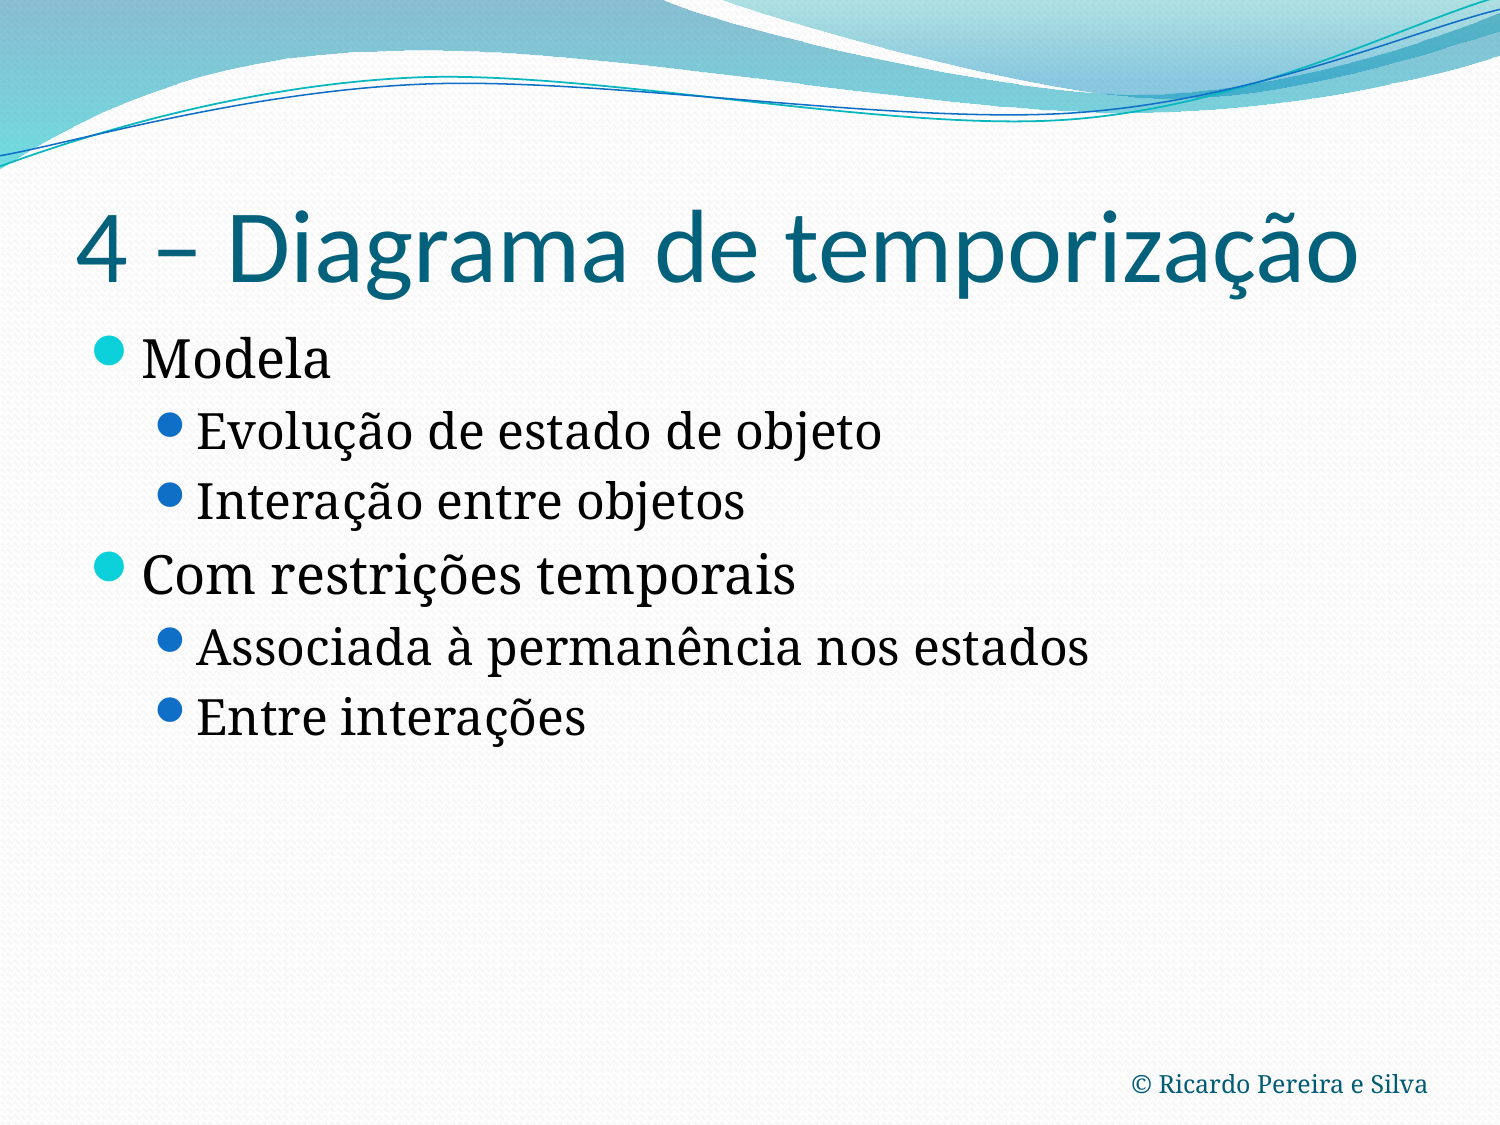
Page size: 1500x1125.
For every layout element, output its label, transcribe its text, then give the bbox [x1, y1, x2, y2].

title 4 – Diagrama de temporização [75, 115, 1425, 303]
list Modela Evolução de estado de objeto Interação entre objetos Com restrições temporais Associada à permanência nos estados Entre interações [75, 317, 1425, 1038]
footer © Ricardo Pereira e Silva [1101, 1042, 1429, 1103]
